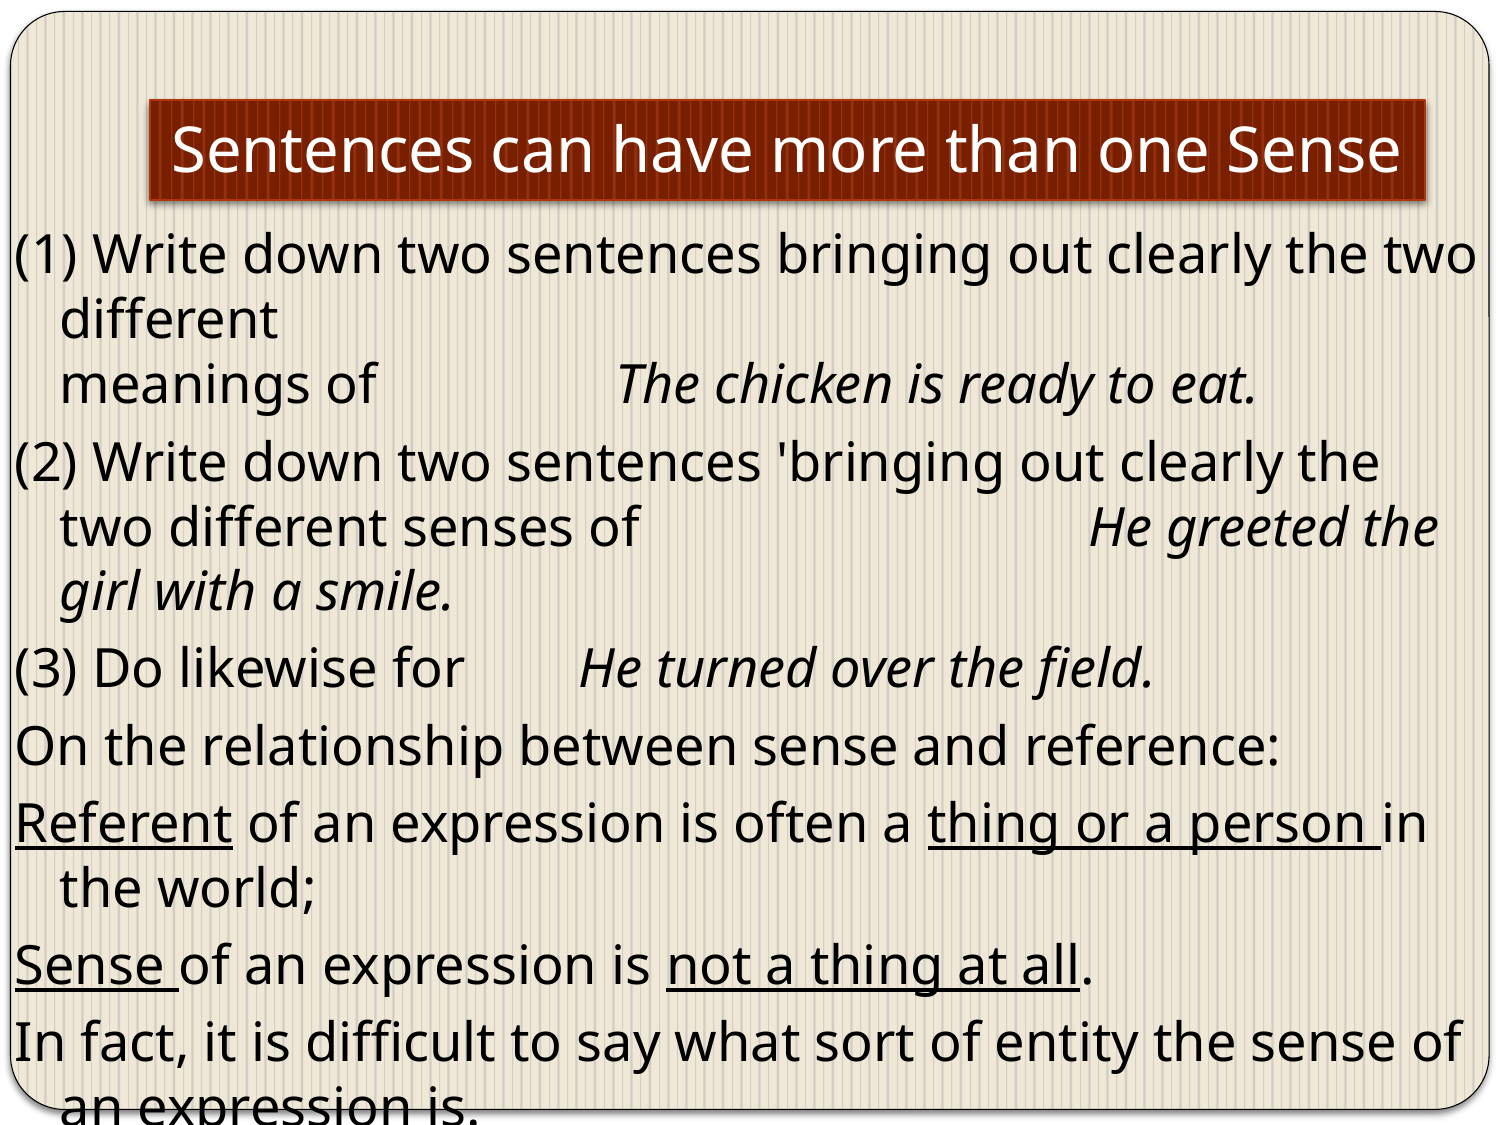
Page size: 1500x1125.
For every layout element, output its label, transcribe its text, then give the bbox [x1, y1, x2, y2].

list (1) Write down two sentences bringing out clearly the two different meanings of The chicken is ready to eat. (2) Write down two sentences 'bringing out clearly the two different senses of He greeted the girl with a smile. (3) Do likewise for He turned over the field. On the relationship between sense and reference: Referent of an expression is often a thing or a person in the world; Sense of an expression is not a thing at all. In fact, it is difficult to say what sort of entity the sense of an expression is. It is much easier to say whether or not two expressions have the same sense. [0, 212, 1500, 1125]
title Sentences can have more than one Sense [149, 99, 1426, 201]
